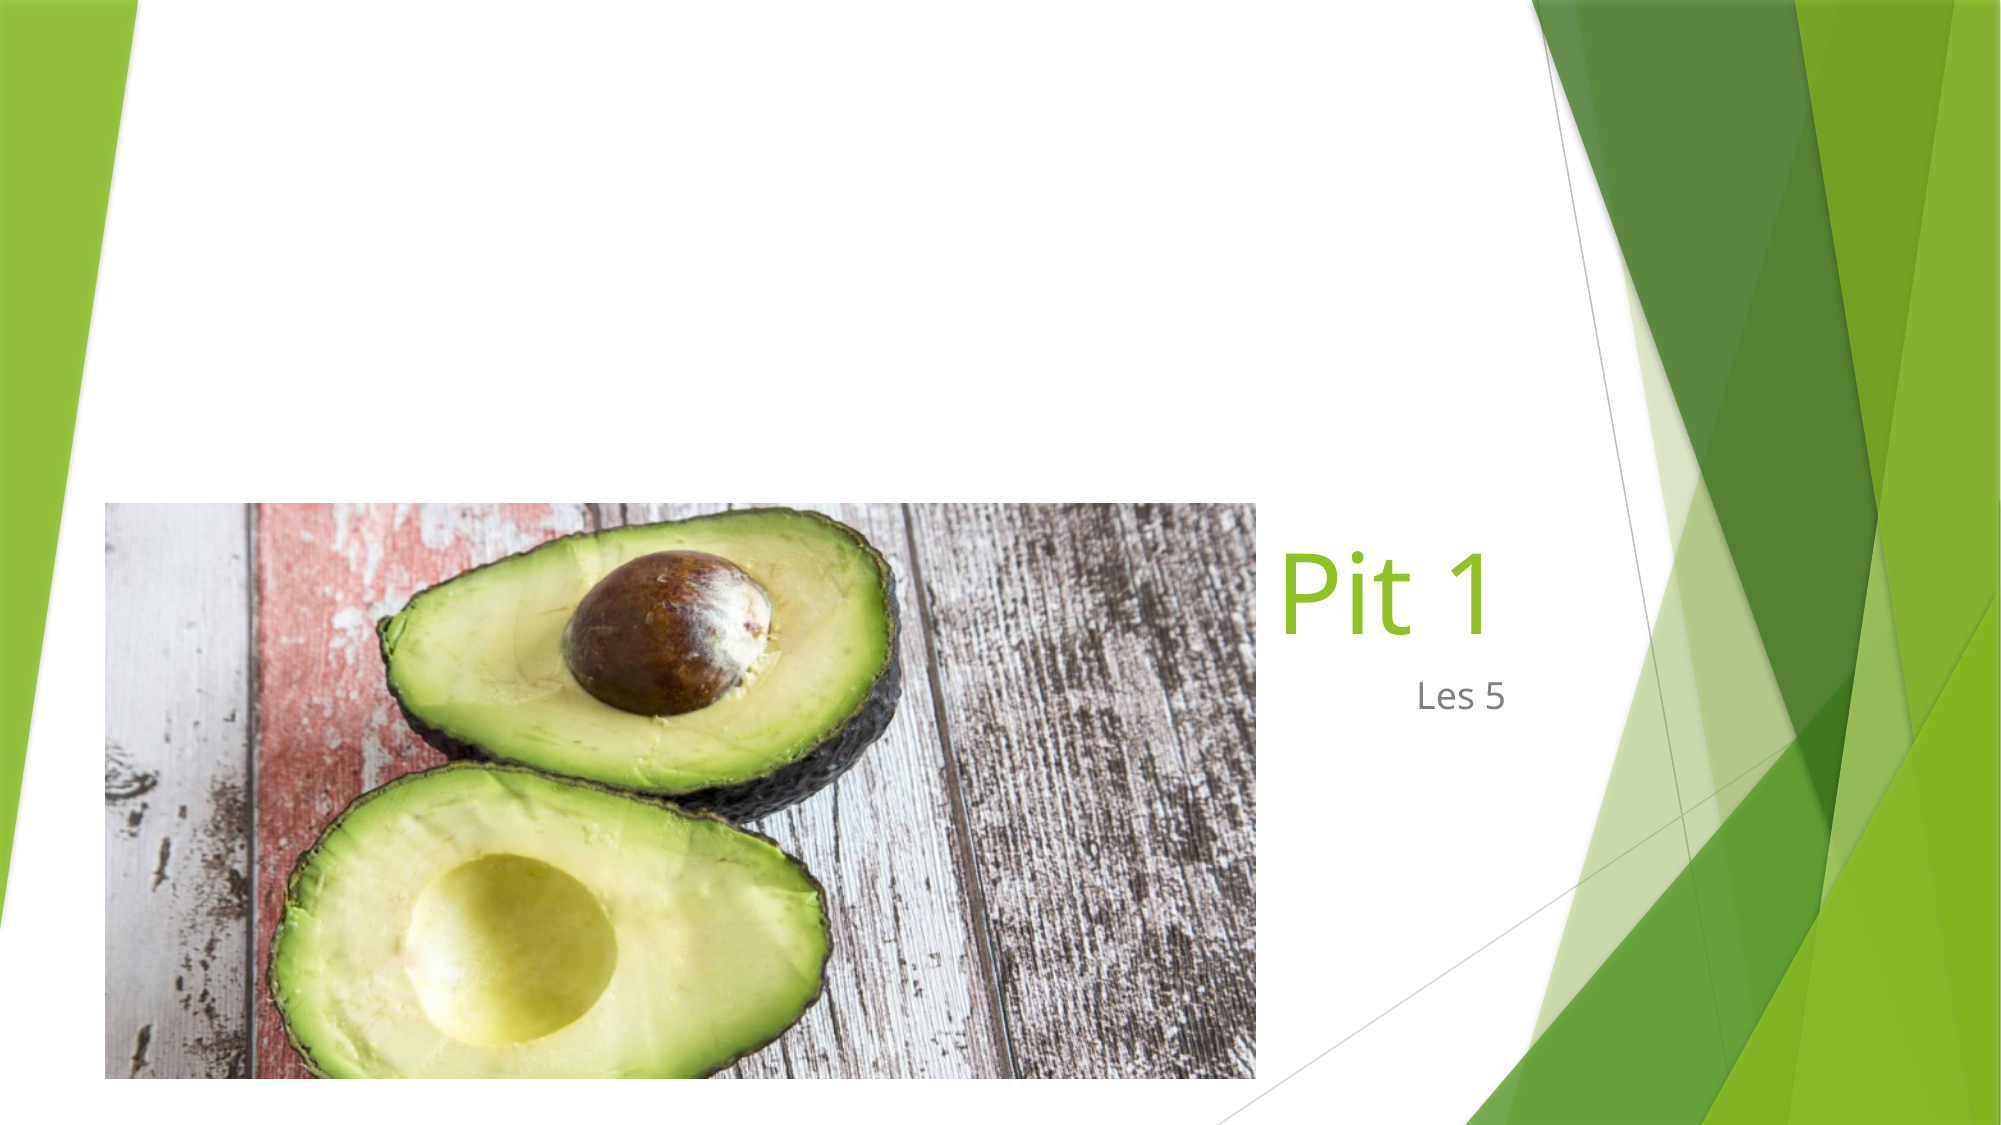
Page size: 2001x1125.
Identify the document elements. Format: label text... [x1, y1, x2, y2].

subtitle Les 5 [1263, 664, 1522, 845]
picture [104, 503, 1257, 1080]
title Pit 1 [247, 394, 1522, 664]
